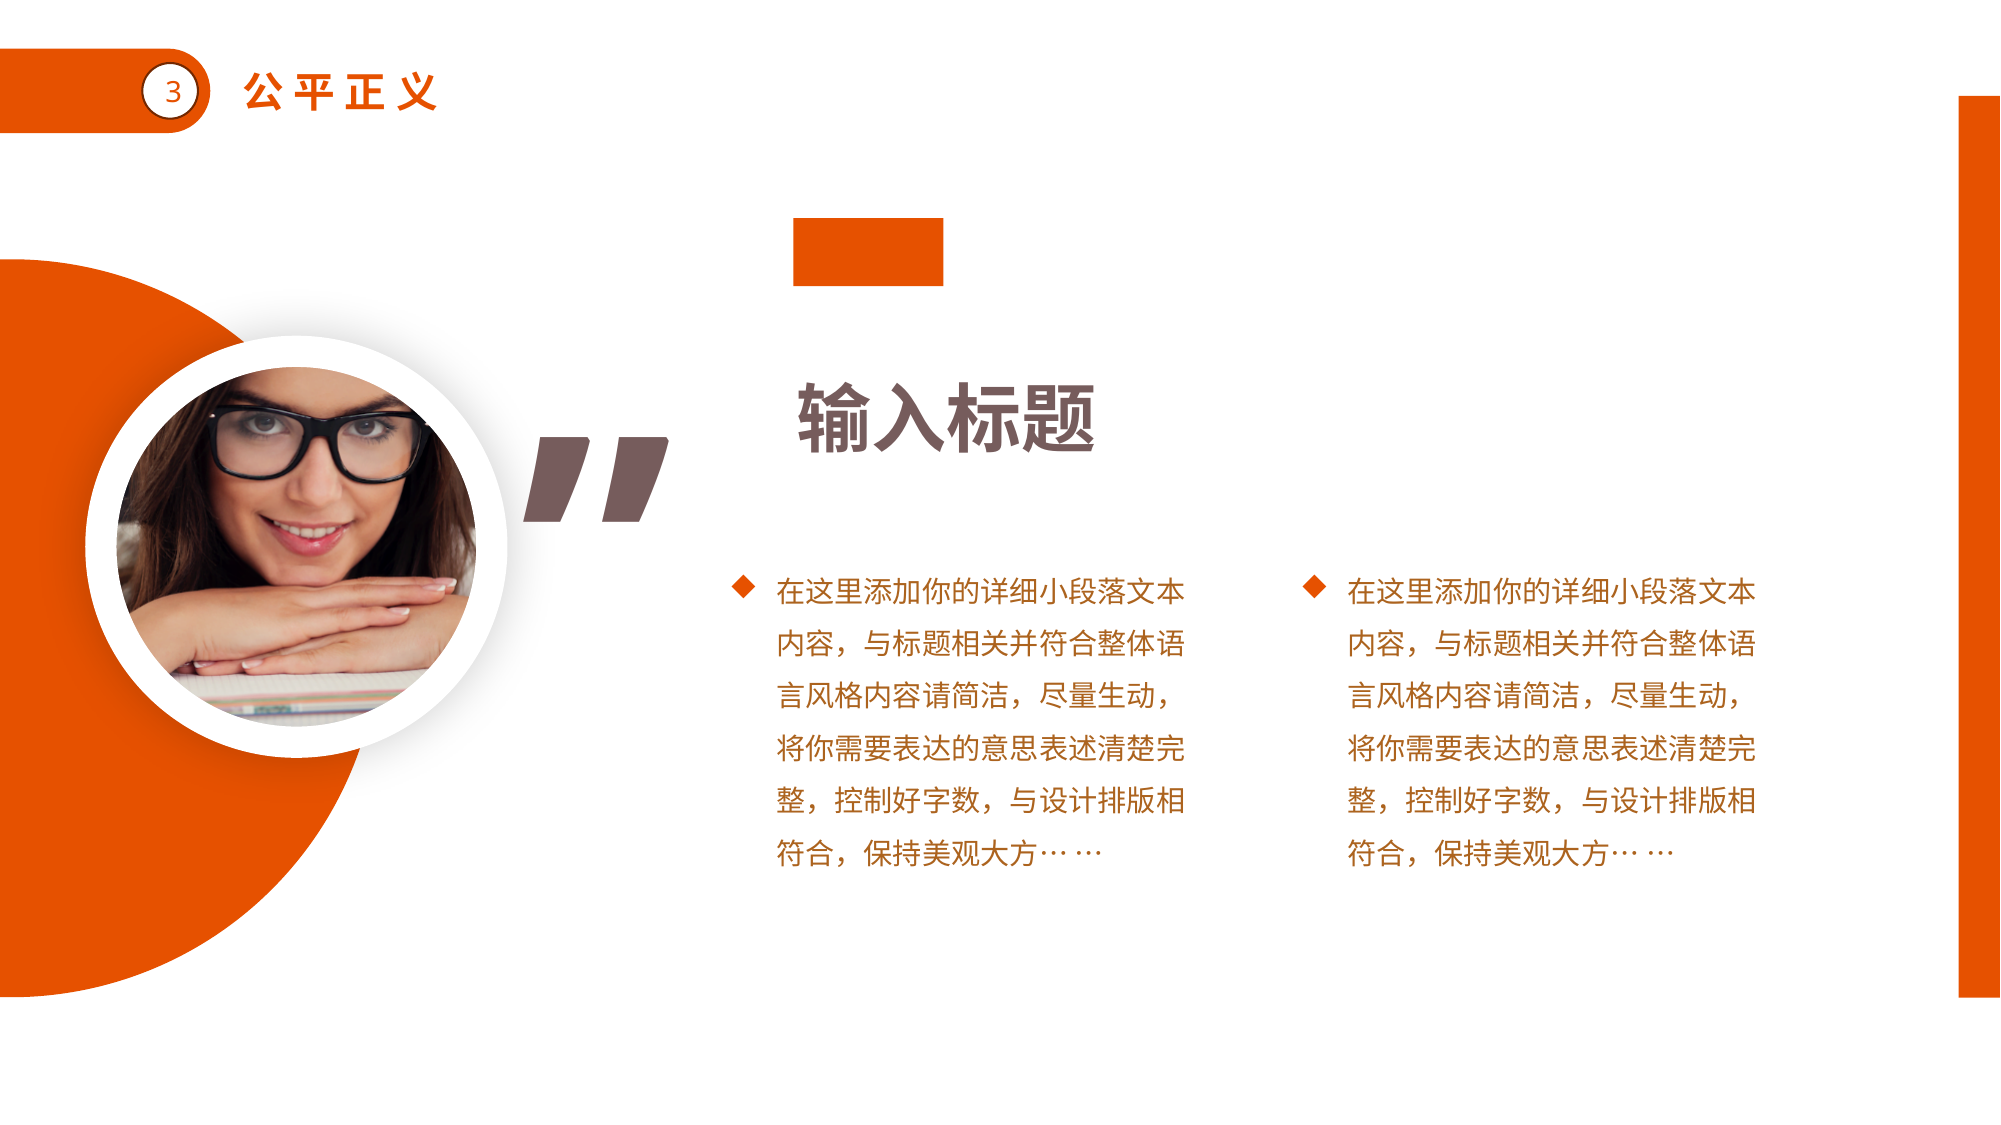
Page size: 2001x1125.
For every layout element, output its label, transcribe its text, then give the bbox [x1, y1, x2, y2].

text_box 在这里添加你的详细小段落文本内容，与标题相关并符合整体语言风格内容请简洁，尽量生动，将你需要表达的意思表述清楚完整，控制好字数，与设计排版相符合，保持美观大方… … [1285, 548, 1786, 878]
picture [100, 351, 492, 743]
text_box [1958, 95, 2000, 999]
text_box ” [505, 331, 715, 761]
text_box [0, 48, 535, 134]
text_box [792, 217, 944, 287]
text_box 在这里添加你的详细小段落文本内容，与标题相关并符合整体语言风格内容请简洁，尽量生动，将你需要表达的意思表述清楚完整，控制好字数，与设计排版相符合，保持美观大方… … [714, 548, 1215, 878]
text_box 输入标题 [781, 364, 1354, 469]
text_box [0, 258, 351, 999]
